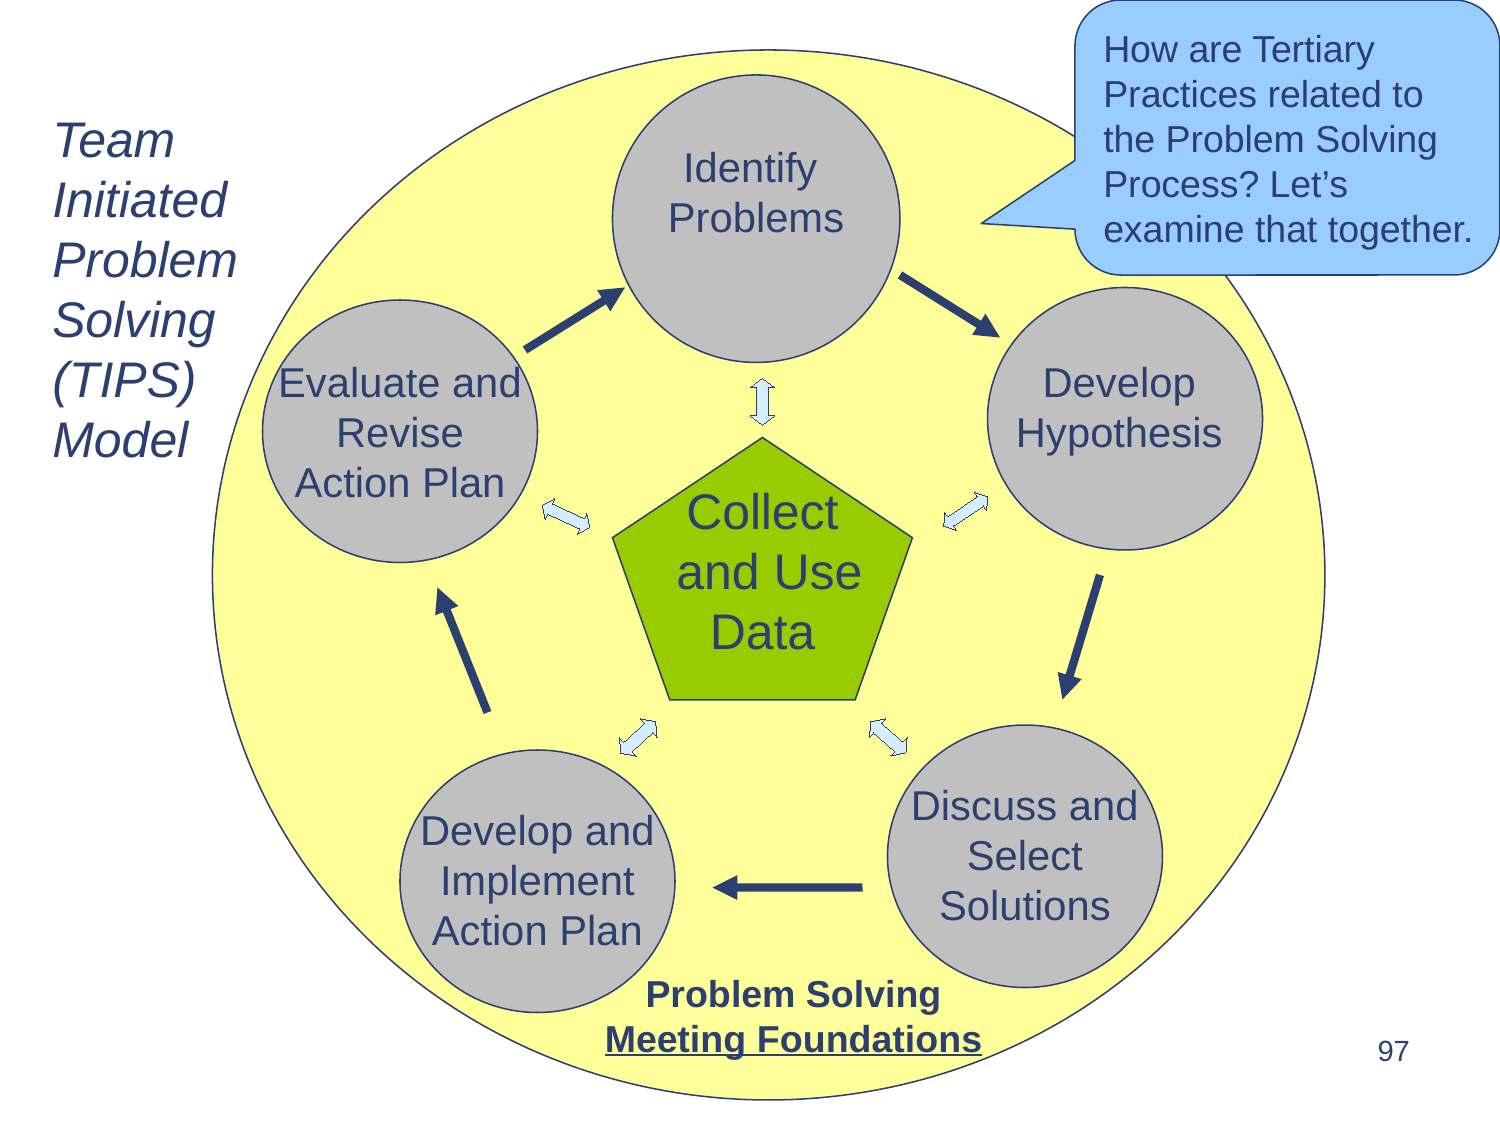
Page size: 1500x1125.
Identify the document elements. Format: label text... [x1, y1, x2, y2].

text_box Team Initiated Problem Solving (TIPS) Model [37, 99, 263, 475]
text_box [869, 718, 908, 756]
text_box [524, 287, 625, 351]
text_box [1060, 574, 1101, 700]
text_box Develop Hypothesis [987, 287, 1263, 550]
text_box [212, 49, 1325, 1067]
text_box [943, 492, 988, 531]
slide_number 97 [1074, 1024, 1426, 1103]
text_box [542, 498, 590, 535]
text_box Collect and Use Data [612, 437, 913, 700]
text_box Identify Problems [612, 74, 900, 363]
text_box [619, 718, 658, 757]
text_box [712, 881, 863, 894]
text_box Discuss and Select Solutions [887, 725, 1163, 988]
text_box How are Tertiary Practices related to the Problem Solving Process? Let’s examine that together. [981, 0, 1500, 276]
text_box [436, 587, 488, 713]
text_box Problem Solving Meeting Foundations [574, 962, 1013, 1068]
text_box [899, 274, 1000, 338]
text_box [750, 378, 775, 426]
text_box Evaluate and Revise Action Plan [263, 299, 538, 563]
text_box [577, 1068, 960, 1100]
text_box Develop and Implement Action Plan [399, 750, 676, 1013]
